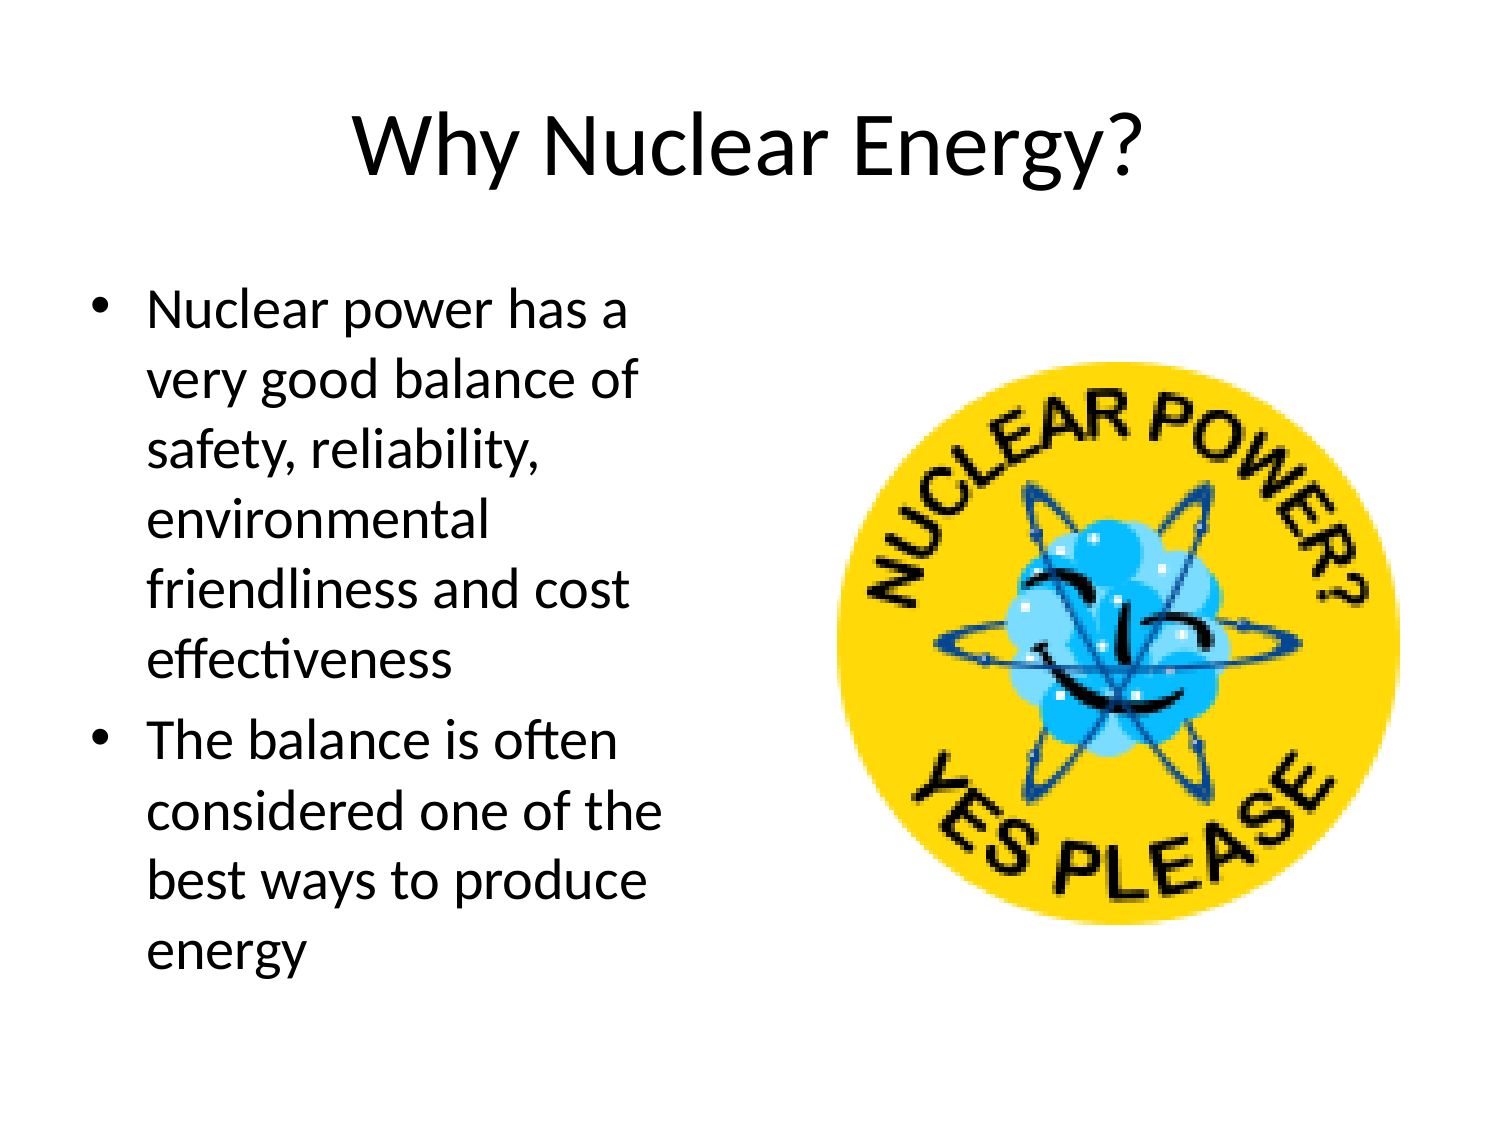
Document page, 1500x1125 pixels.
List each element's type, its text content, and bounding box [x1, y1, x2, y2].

picture [837, 362, 1401, 926]
list Nuclear power has a very good balance of safety, reliability, environmental friendliness and cost effectiveness The balance is often considered one of the best ways to produce energy [75, 262, 738, 1005]
title Why Nuclear Energy? [75, 45, 1425, 233]
